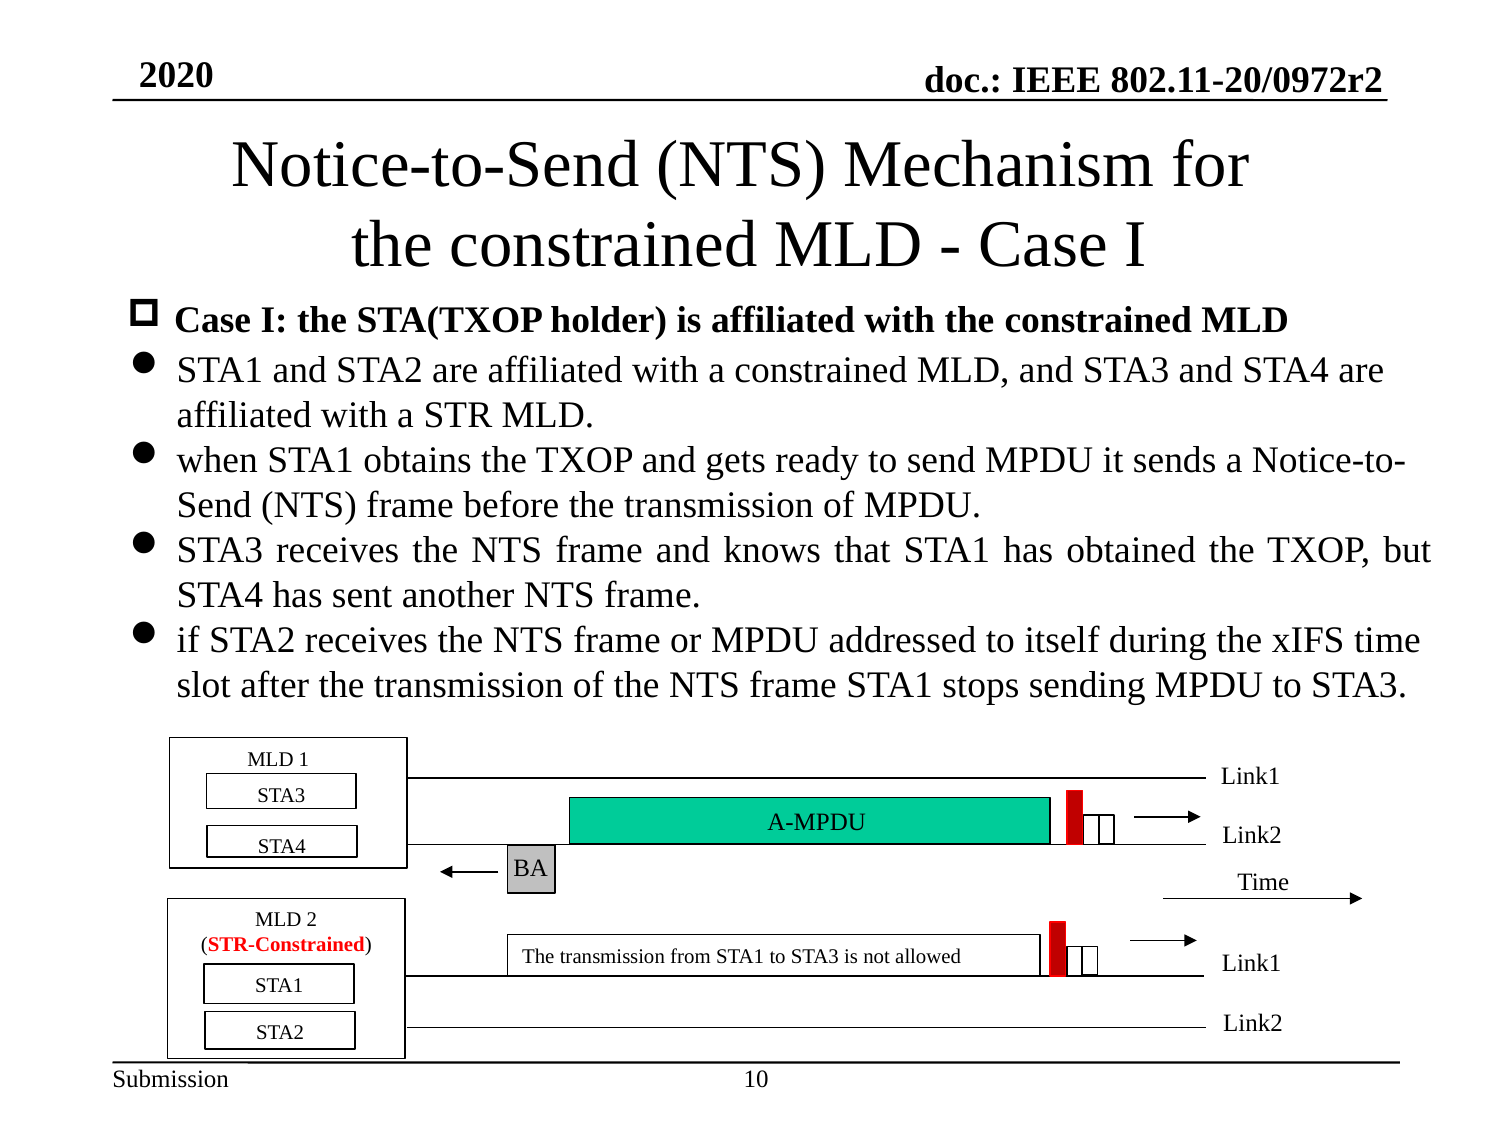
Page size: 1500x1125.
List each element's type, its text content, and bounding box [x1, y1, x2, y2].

text_box STA3 [206, 778, 357, 809]
text_box [1081, 946, 1098, 975]
text_box [1098, 815, 1115, 843]
text_box Link1 [1207, 939, 1302, 984]
text_box STA1 [204, 964, 355, 1004]
text_box [1050, 922, 1066, 935]
text_box [507, 890, 555, 894]
text_box STA1 and STA2 are affiliated with a constrained MLD, and STA3 and STA4 are affiliated with a STR MLD. when STA1 obtains the TXOP and gets ready to send MPDU it sends a Notice-to-Send (NTS) frame before the transmission of MPDU. STA3 receives the NTS frame and knows that STA1 has obtained the TXOP, but STA4 has sent another NTS frame. if STA2 receives the NTS frame or MPDU addressed to itself during the xIFS time slot after the transmission of the NTS frame STA1 stops sending MPDU to STA3. [115, 338, 1448, 758]
text_box STA2 [204, 1011, 355, 1049]
text_box [1066, 790, 1083, 843]
text_box Notice-to-Send (NTS) Mechanism for the constrained MLD - Case I [112, 112, 1388, 287]
text_box Link2 [1207, 811, 1302, 857]
text_box Link2 [1208, 998, 1303, 1044]
text_box Time [1222, 857, 1329, 897]
text_box [167, 964, 406, 1059]
text_box MLD 1 [149, 737, 408, 778]
text_box [1066, 946, 1081, 975]
text_box Case I: the STA(TXOP holder) is affiliated with the constrained MLD [112, 287, 1424, 348]
text_box [569, 797, 1051, 843]
text_box BA [498, 852, 571, 890]
text_box [1083, 815, 1098, 843]
text_box [169, 778, 408, 869]
text_box STA4 [206, 825, 357, 857]
text_box A-MPDU [752, 798, 1050, 843]
text_box The transmission from STA1 to STA3 is not allowed [507, 935, 1091, 975]
text_box Link1 [1206, 751, 1301, 797]
text_box MLD 2 (STR-Constrained) [157, 898, 416, 964]
slide_number 10 [743, 1061, 770, 1093]
